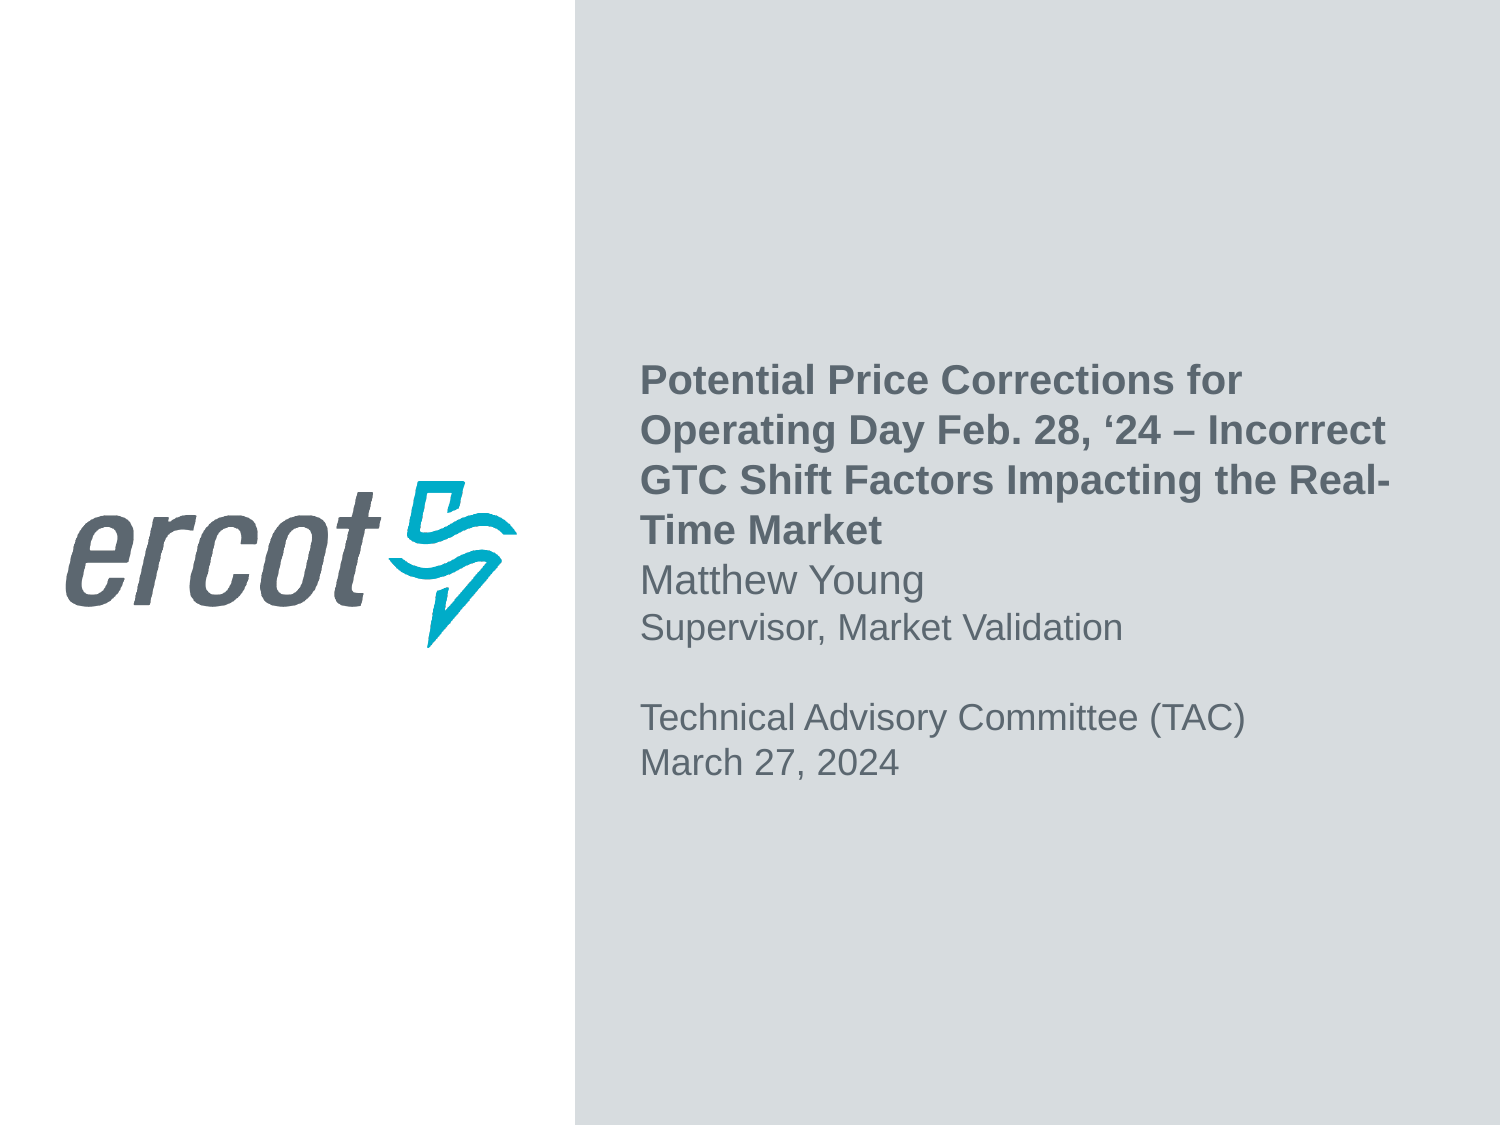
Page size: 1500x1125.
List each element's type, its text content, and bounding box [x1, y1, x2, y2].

picture [56, 471, 525, 654]
text_box Potential Price Corrections for Operating Day Feb. 28, ‘24 – Incorrect GTC Shift Factors Impacting the Real-Time Market Matthew Young Supervisor, Market Validation Technical Advisory Committee (TAC) March 27, 2024 [624, 345, 1409, 791]
